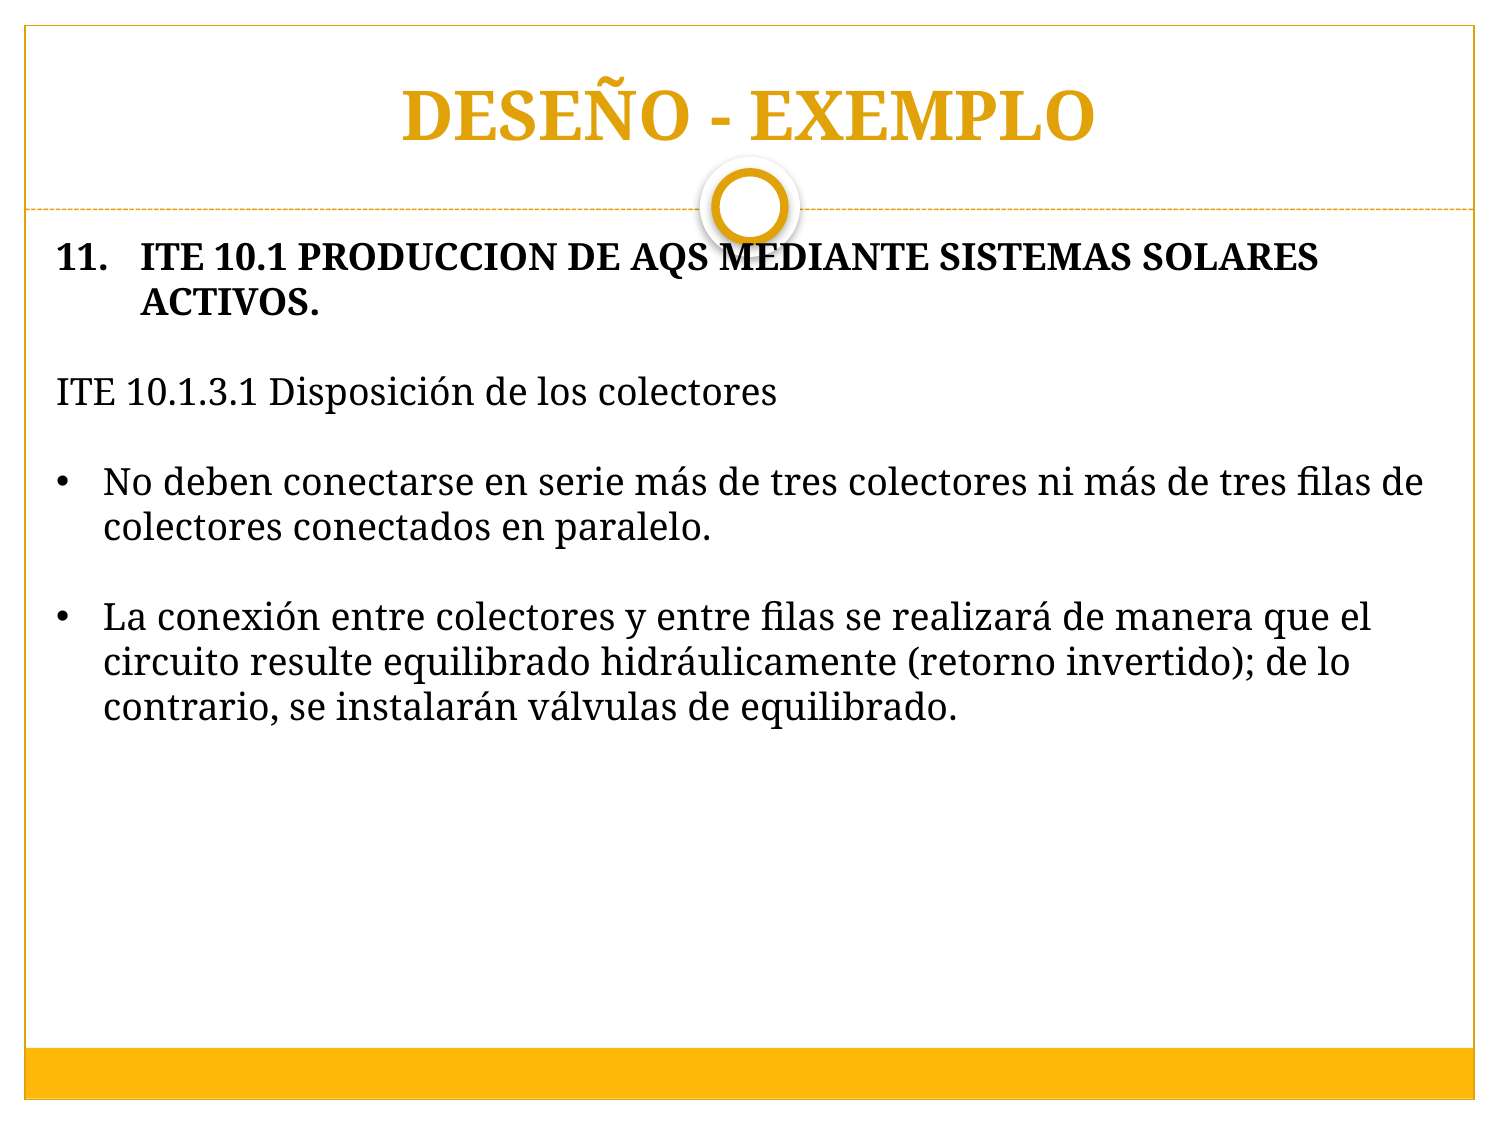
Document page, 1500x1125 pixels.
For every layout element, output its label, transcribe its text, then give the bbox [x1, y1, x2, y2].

text_box ITE 10.1 PRODUCCION DE AQS MEDIANTE SISTEMAS SOLARES ACTIVOS. ITE 10.1.3.1 Disposición de los colectores No deben conectarse en serie más de tres colectores ni más de tres filas de colectores conectados en paralelo. La conexión entre colectores y entre filas se realizará de manera que el circuito resulte equilibrado hidráulicamente (retorno invertido); de lo contrario, se instalarán válvulas de equilibrado. [41, 225, 1459, 736]
title DESEÑO - EXEMPLO [49, 37, 1450, 162]
